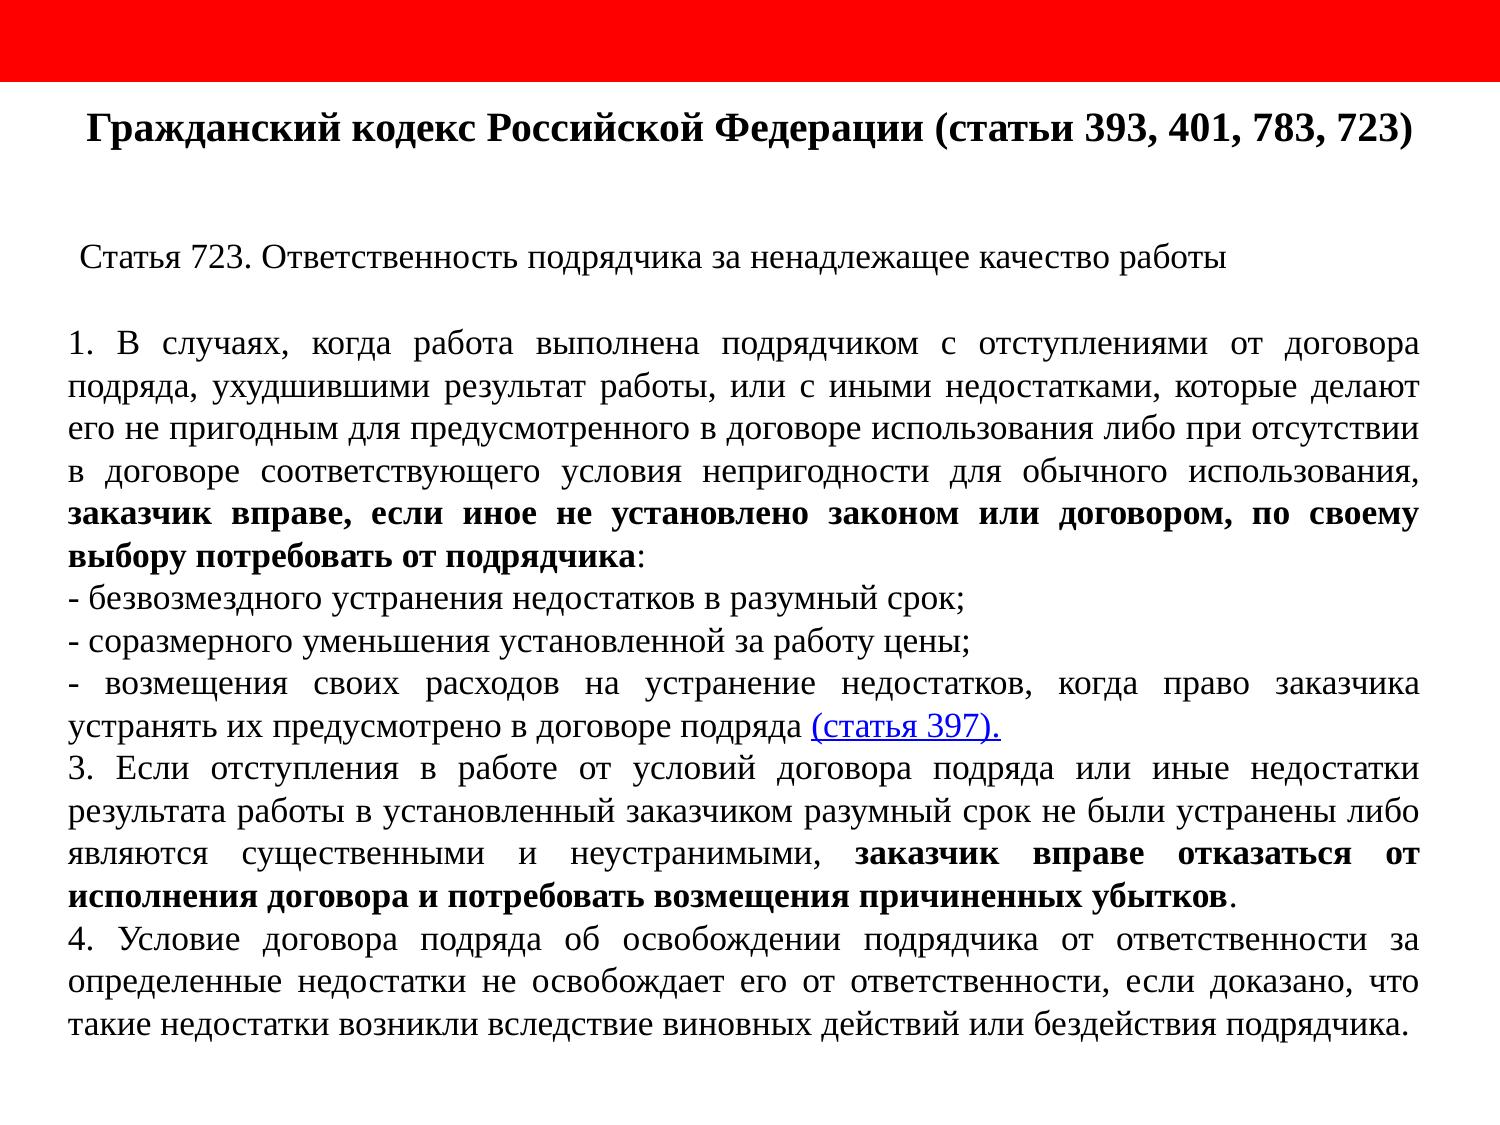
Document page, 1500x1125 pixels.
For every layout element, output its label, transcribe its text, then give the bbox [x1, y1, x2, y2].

text_box [0, 0, 1500, 84]
text_box Статья 723. Ответственность подрядчика за ненадлежащее качество работы 1. В случаях, когда работа выполнена подрядчиком с отступлениями от договора подряда, ухудшившими результат работы, или с иными недостатками, которые делают его не пригодным для предусмотренного в договоре использования либо при отсутствии в договоре соответствующего условия непригодности для обычного использования, заказчик вправе, если иное не установлено законом или договором, по своему выбору потребовать от подрядчика: - безвозмездного устранения недостатков в разумный срок; - соразмерного уменьшения установленной за работу цены; - возмещения своих расходов на устранение недостатков, когда право заказчика устранять их предусмотрено в договоре подряда (статья 397). 3. Если отступления в работе от условий договора подряда или иные недостатки результата работы в установленный заказчиком разумный срок не были устранены либо являются существенными и неустранимыми, заказчик вправе отказаться от исполнения договора и потребовать возмещения причиненных убытков. 4. Условие договора подряда об освобождении подрядчика от ответственности за определенные недостатки не освобождает его от ответственности, если доказано, что такие недостатки возникли вследствие виновных действий или бездействия подрядчика. [53, 184, 1436, 1050]
text_box Гражданский кодекс Российской Федерации (статьи 393, 401, 783, 723) [53, 92, 1447, 158]
